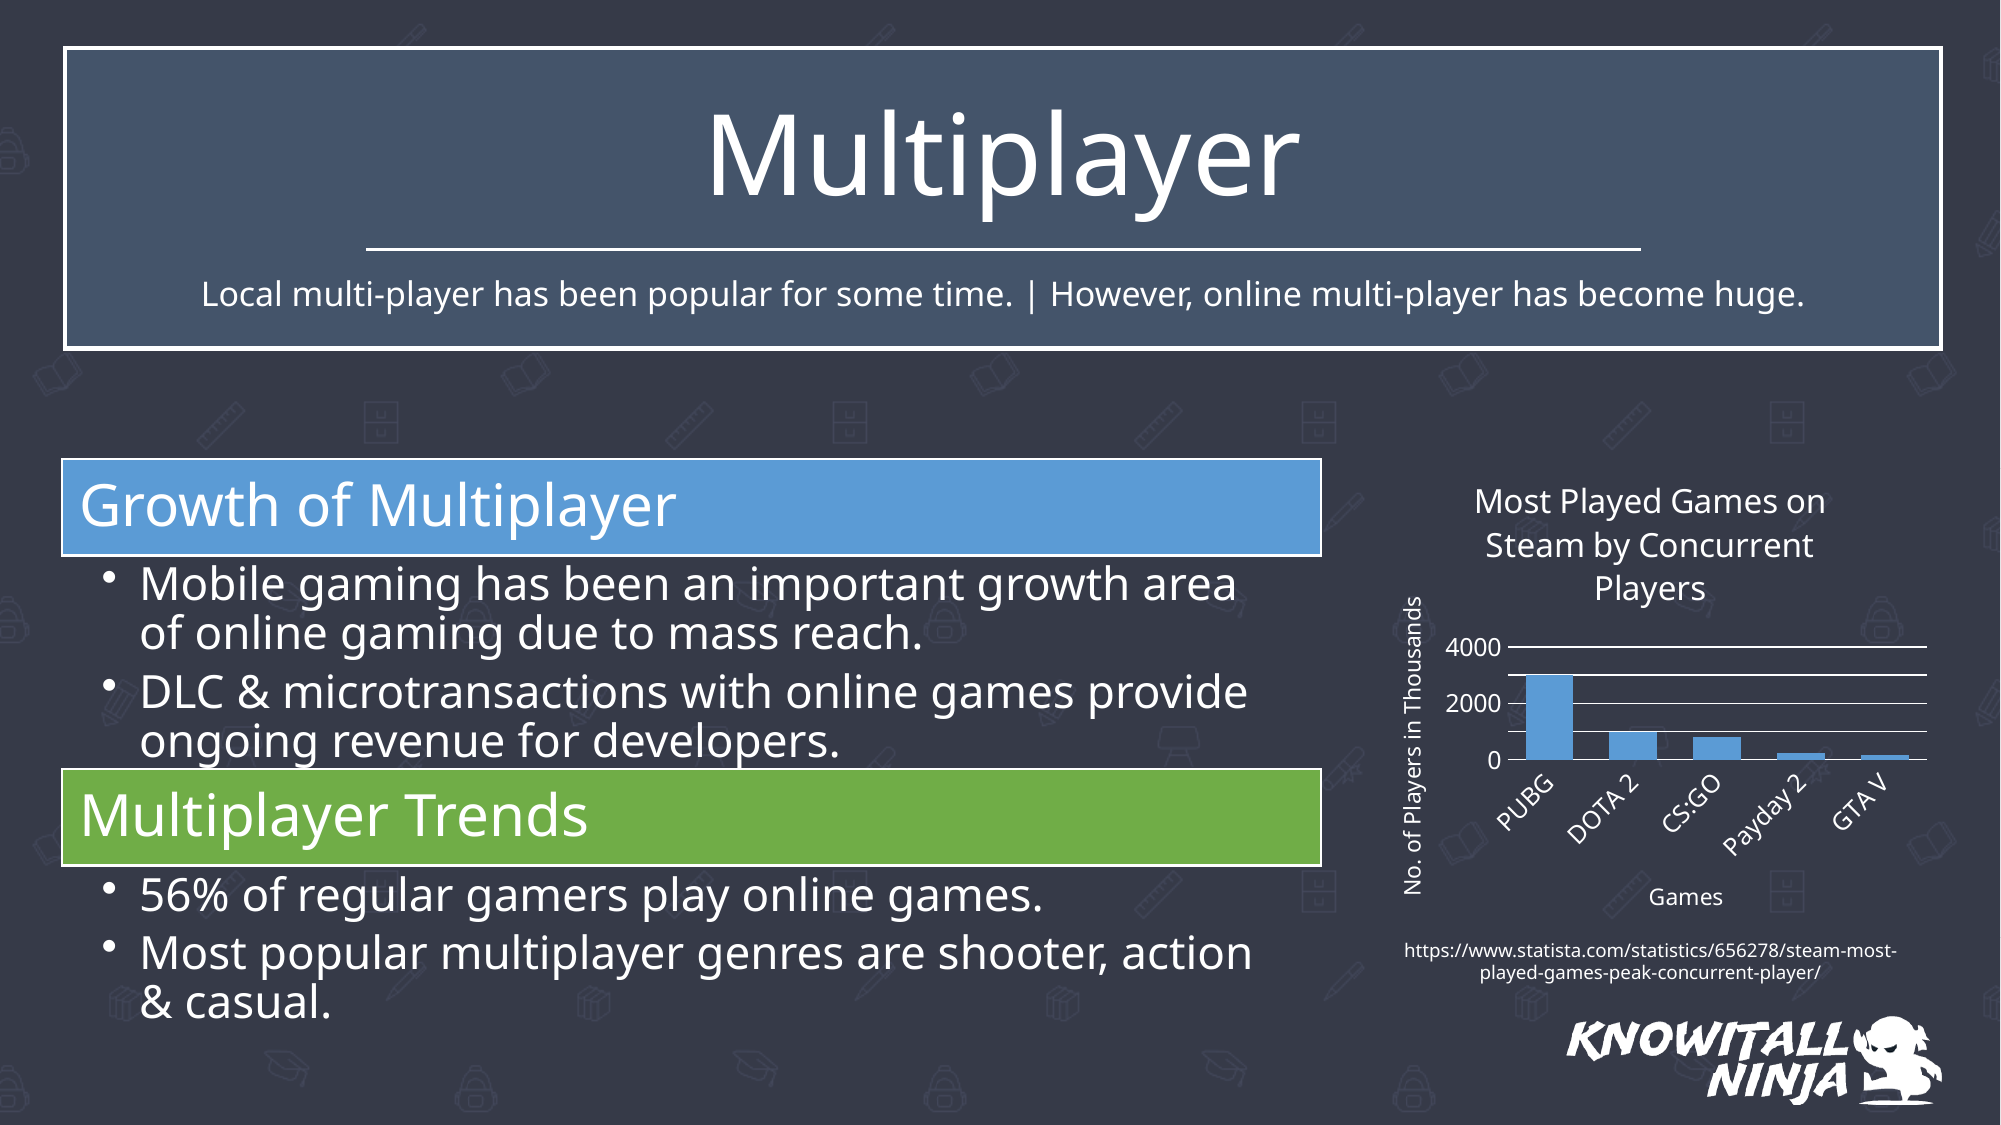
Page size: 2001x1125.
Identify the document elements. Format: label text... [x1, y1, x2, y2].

text_box https://www.statista.com/statistics/656278/steam-most-played-games-peak-concurrent-player/ [1362, 944, 1939, 991]
picture [0, 0, 2001, 1125]
chart [1362, 451, 1939, 944]
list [61, 451, 1322, 992]
title Multiplayer [140, 48, 1866, 270]
list Local multi-player has been popular for some time. | However, online multi-player has become huge. [140, 270, 1866, 349]
